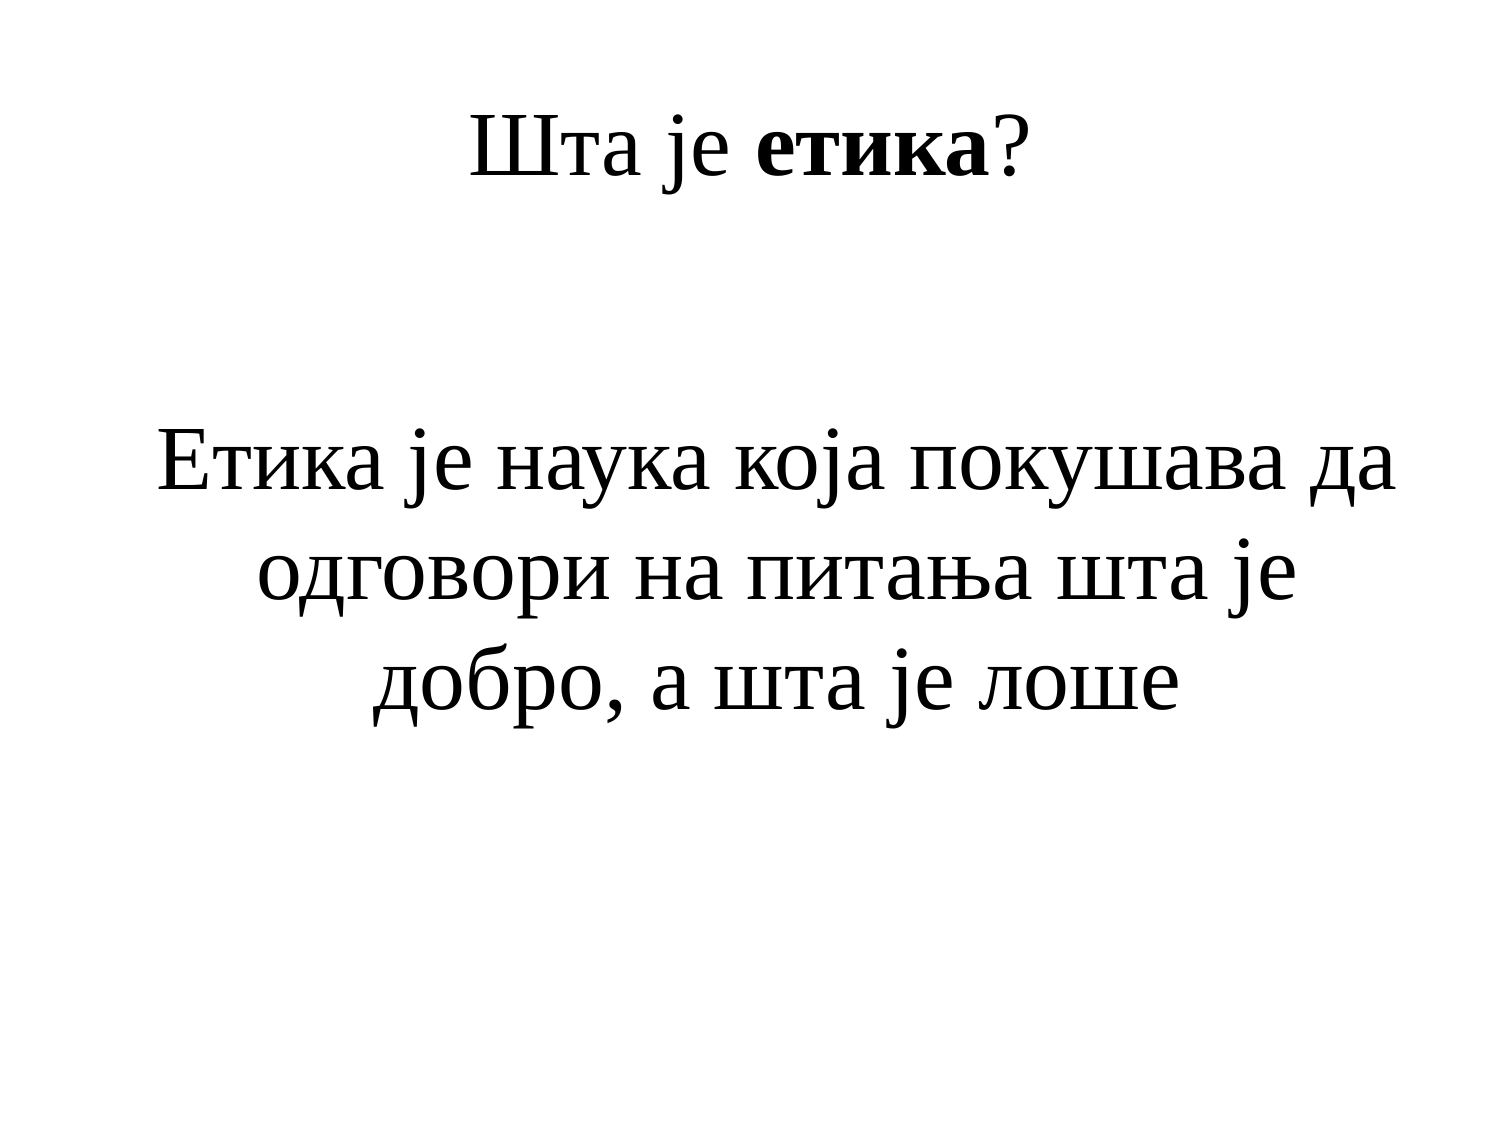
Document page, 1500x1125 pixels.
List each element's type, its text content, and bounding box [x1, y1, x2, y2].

list Eтика је наука која покушава да одговори на питања шта је добро, а шта је лоше [75, 262, 1425, 1005]
title Шта је етика? [75, 45, 1425, 233]
